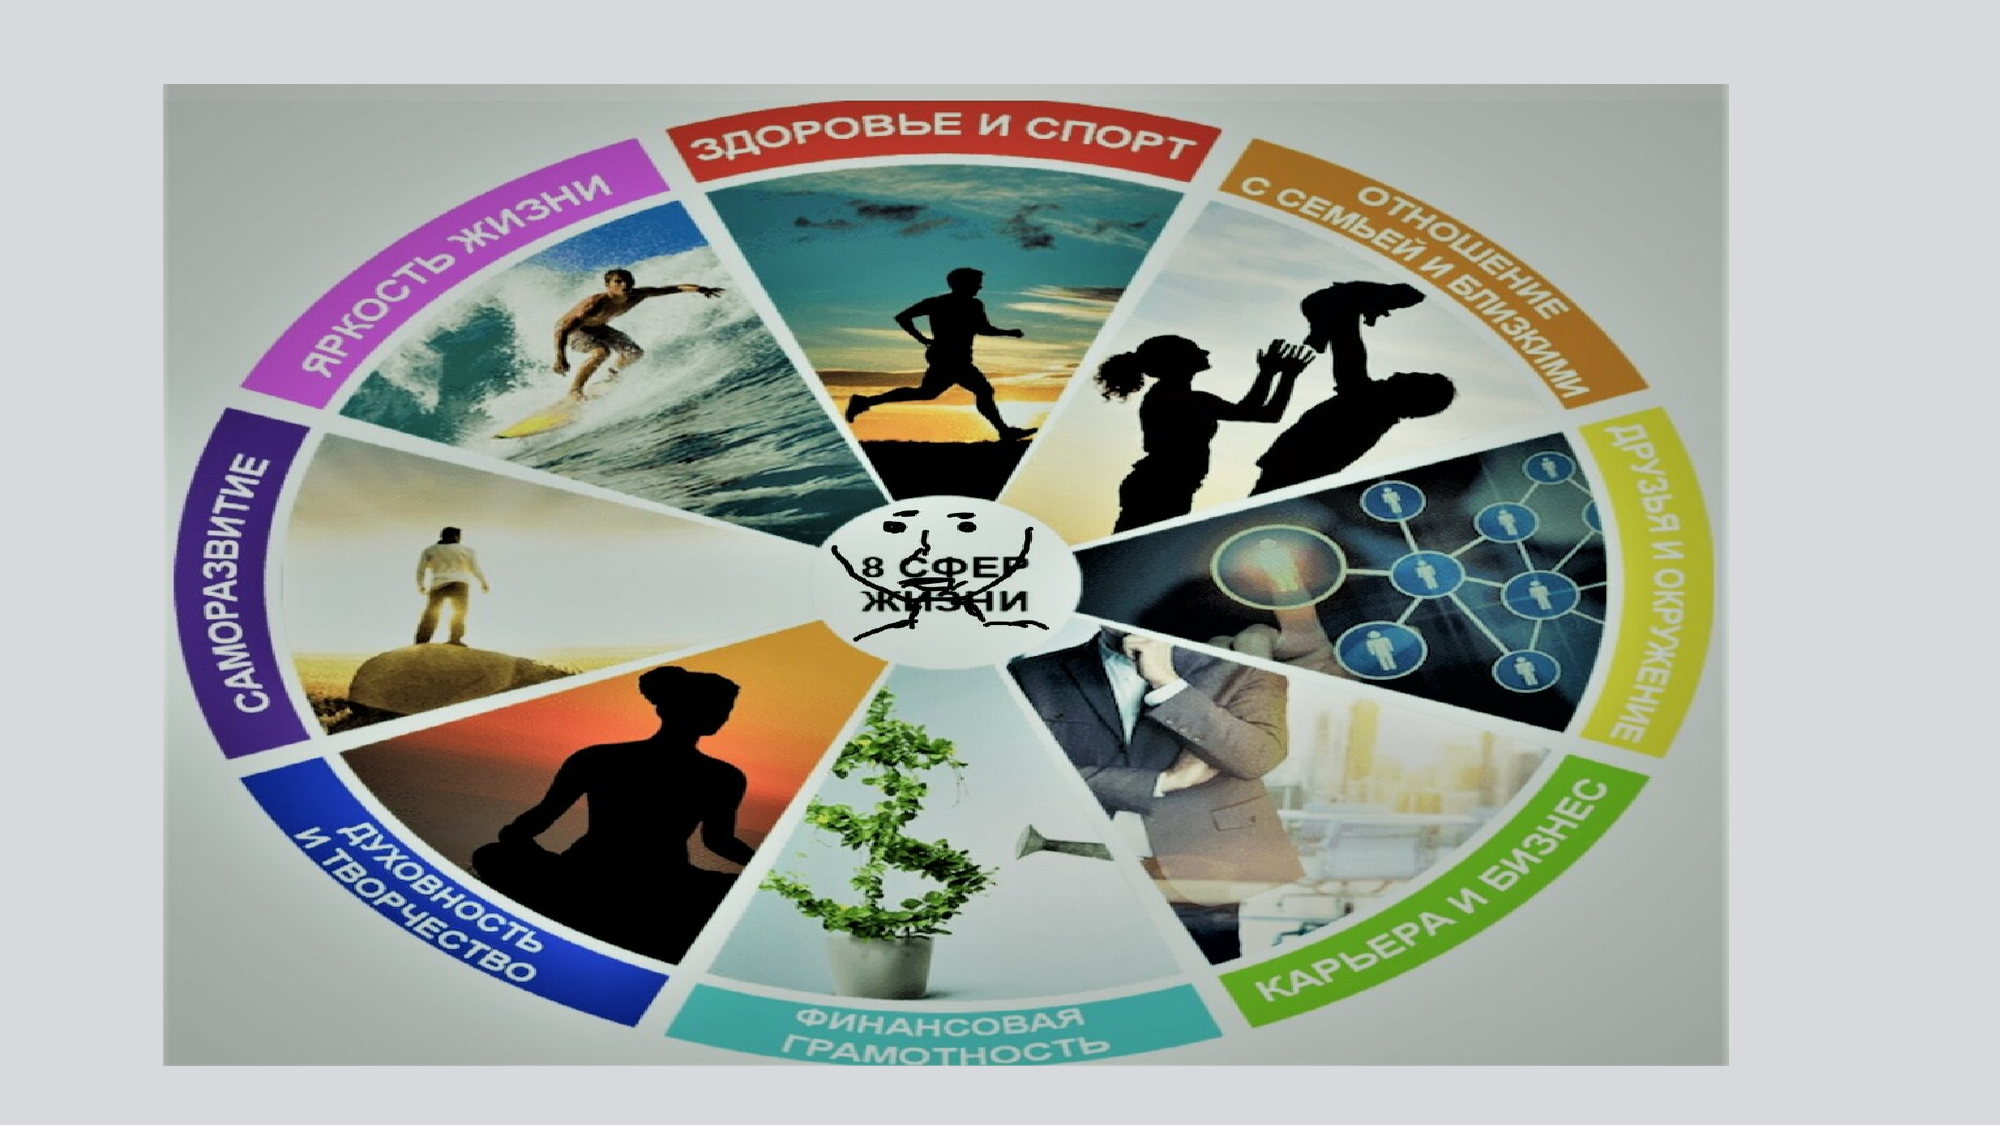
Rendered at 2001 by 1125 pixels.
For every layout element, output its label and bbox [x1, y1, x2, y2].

picture [162, 84, 1729, 1066]
